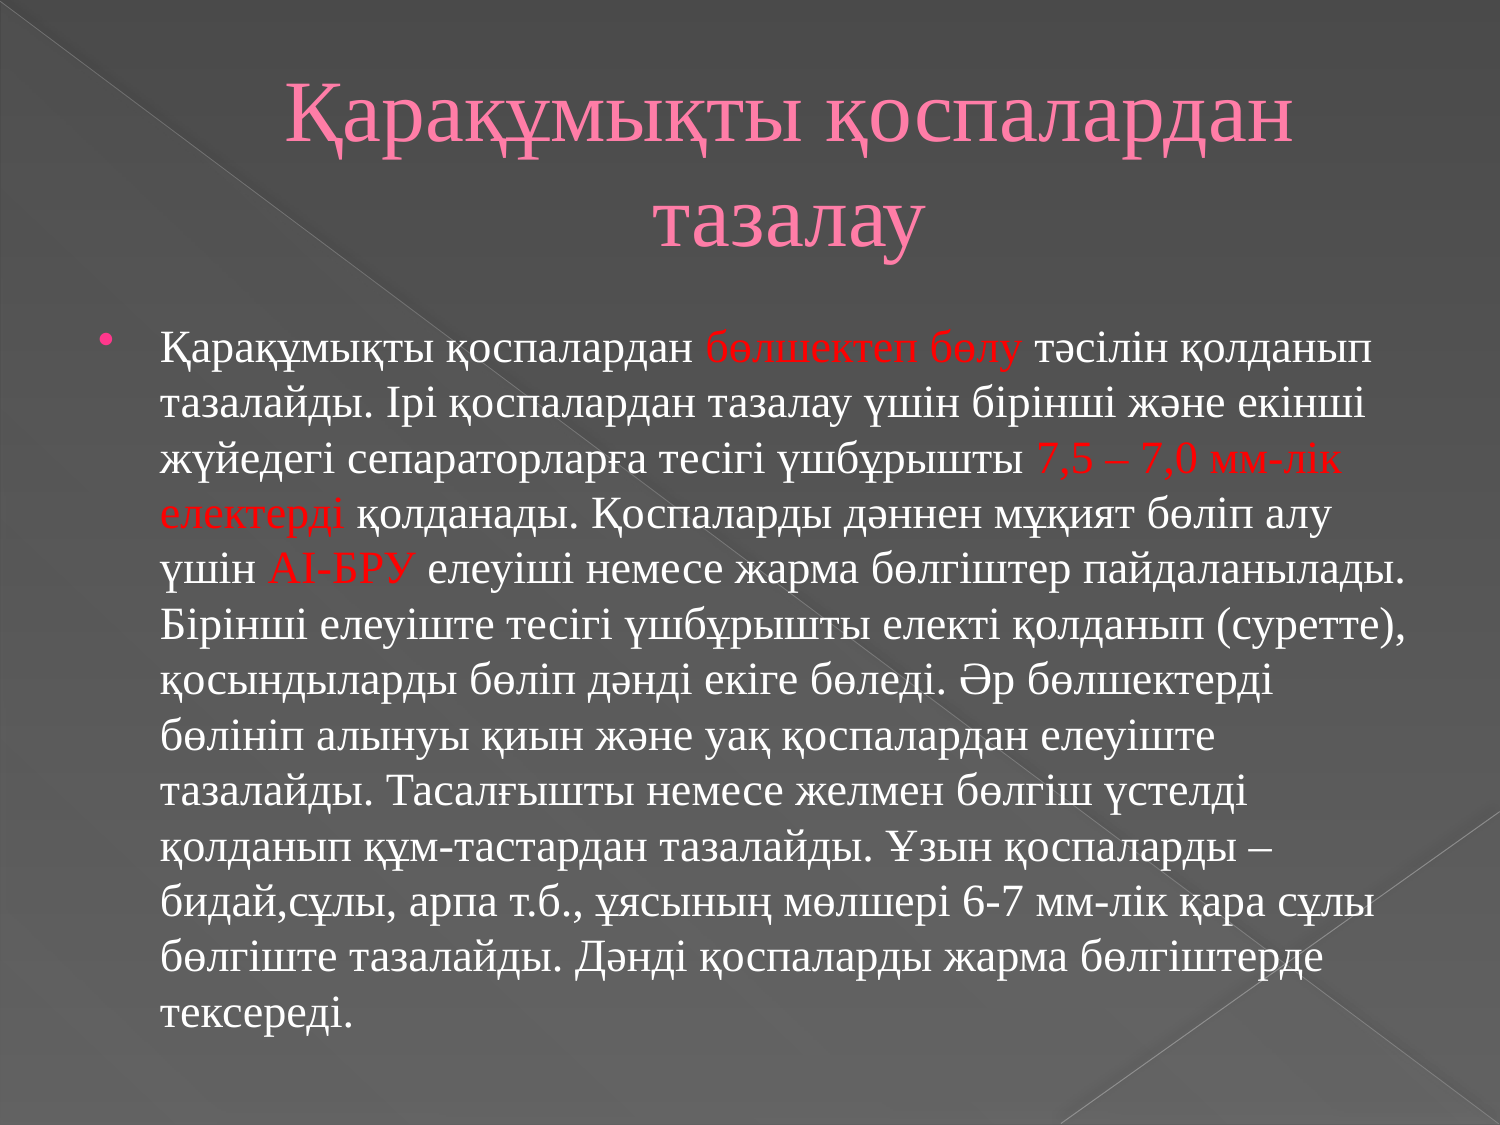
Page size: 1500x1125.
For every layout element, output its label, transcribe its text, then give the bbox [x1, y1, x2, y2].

list Қарақұмықты қоспалардан бөлшектеп бөлу тәсілін қолданып тазалайды. Ірі қоспалардан тазалау үшін бірінші және екінші жүйедегі сепараторларға тесігі үшбұрышты 7,5 – 7,0 мм-лік електерді қолданады. Қоспаларды дәннен мұқият бөліп алу үшін АІ-БРУ елеуіші немесе жарма бөлгіштер пайдаланылады. Бірінші елеуіште тесігі үшбұрышты електі қолданып (суретте), қосындыларды бөліп дәнді екіге бөледі. Әр бөлшектерді бөлініп алынуы қиын және уақ қоспалардан елеуіште тазалайды. Тасалғышты немесе желмен бөлгіш үстелді қолданып құм-тастардан тазалайды. Ұзын қоспаларды – бидай,сұлы, арпа т.б., ұясының мөлшері 6-7 мм-лік қара сұлы бөлгіште тазалайды. Дәнді қоспаларды жарма бөлгіштерде тексереді. [75, 308, 1425, 1059]
title Қарақұмықты қоспалардан тазалау [75, 43, 1425, 274]
